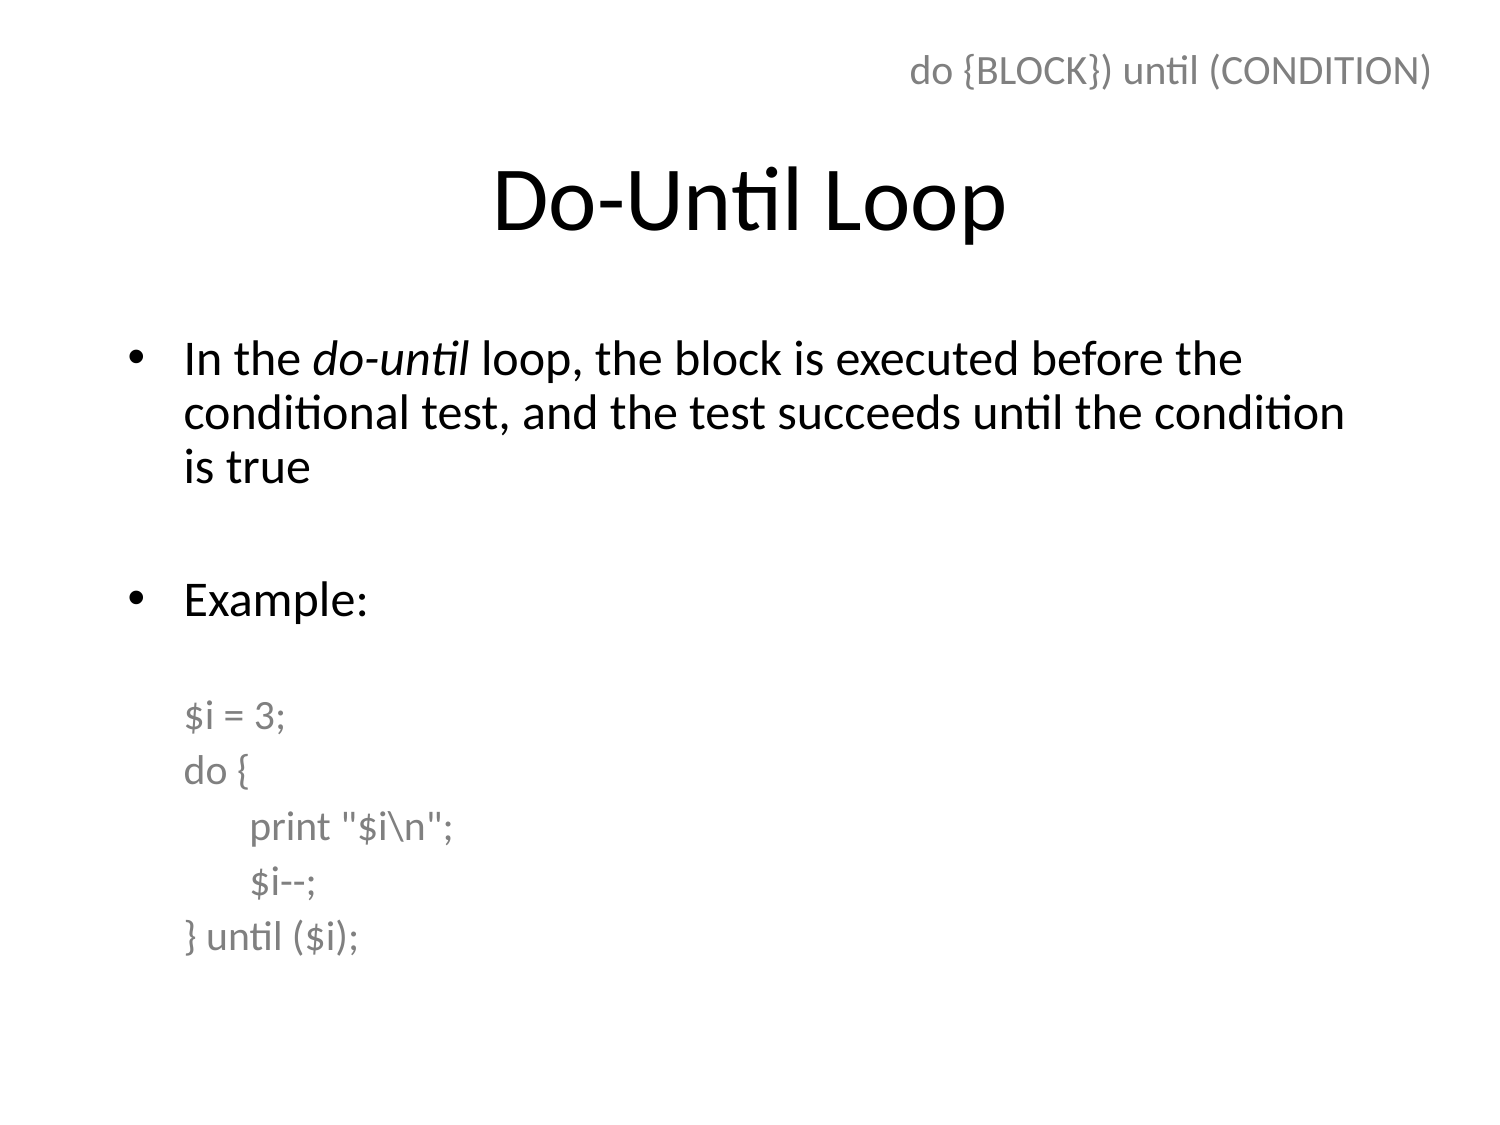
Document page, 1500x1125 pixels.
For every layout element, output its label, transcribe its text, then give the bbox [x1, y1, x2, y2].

title Do-Until Loop [112, 99, 1388, 288]
text_box do {BLOCK}) until (CONDITION) [894, 34, 1448, 101]
list In the do-until loop, the block is executed before the conditional test, and the test succeeds until the condition is true Example: $i = 3; do { print "$i\n"; $i--; } until ($i); [112, 324, 1388, 1000]
